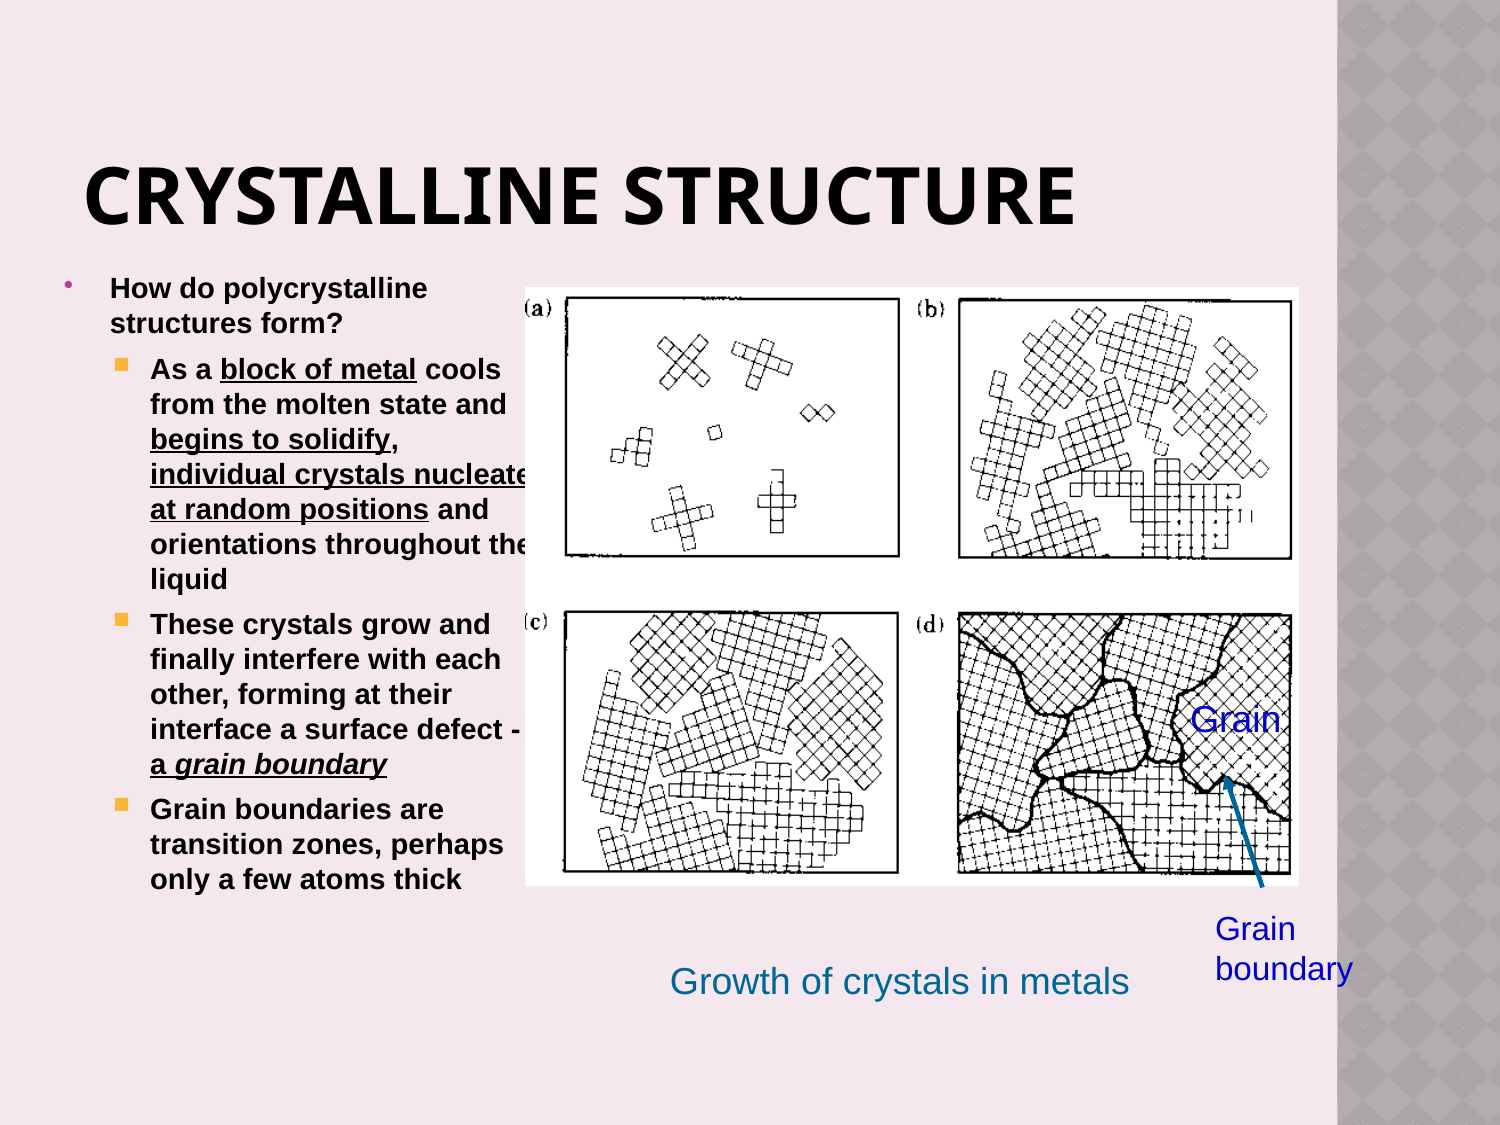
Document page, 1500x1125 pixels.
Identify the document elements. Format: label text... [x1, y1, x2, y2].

list How do polycrystalline structures form? As a block of metal cools from the molten state and begins to solidify, individual crystals nucleate at random positions and orientations throughout the liquid These crystals grow and finally interfere with each other, forming at their interface a surface defect ‑ a grain boundary Grain boundaries are transition zones, perhaps only a few atoms thick [50, 262, 550, 913]
text_box Growth of crystals in metals [650, 949, 1150, 1010]
text_box Grain boundary [1199, 899, 1369, 995]
picture [524, 286, 1301, 888]
title Crystalline Structure [75, 52, 1263, 240]
